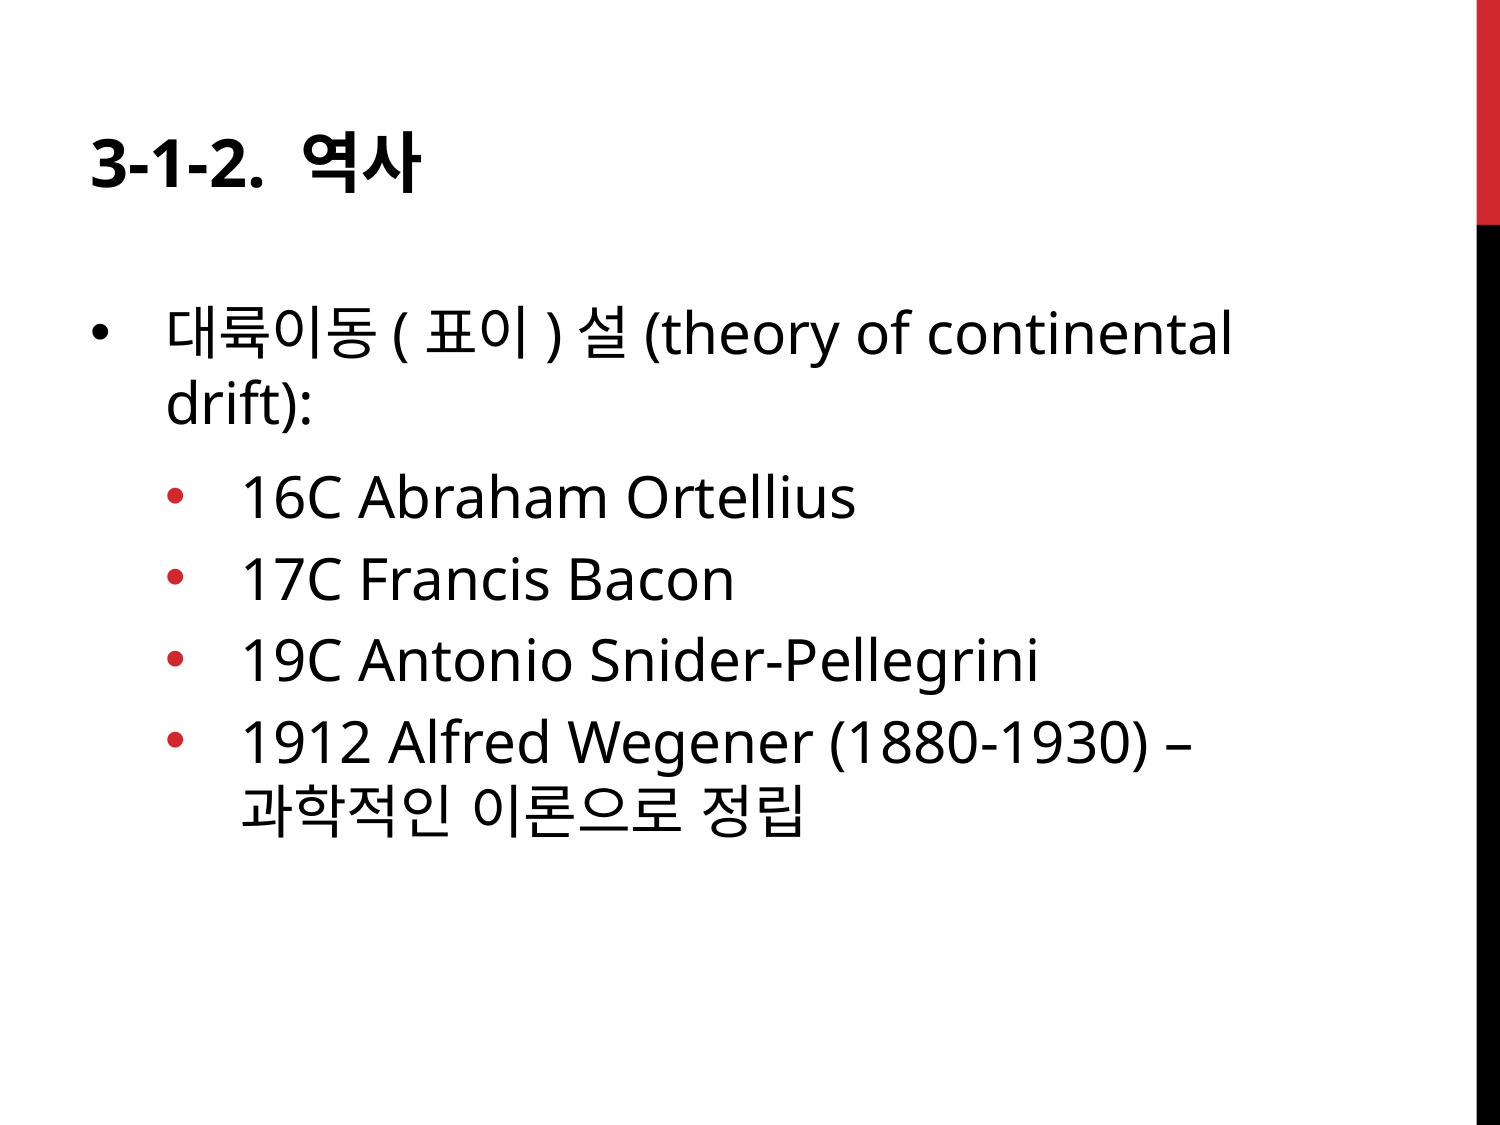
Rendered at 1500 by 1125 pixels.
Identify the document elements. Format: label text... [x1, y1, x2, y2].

list 3-1-2. 역사 대륙이동(표이)설(theory of continental drift): 16C Abraham Ortellius 17C Francis Bacon 19C Antonio Snider-Pellegrini 1912 Alfred Wegener (1880-1930) – 과학적인 이론으로 정립 [75, 113, 1325, 1005]
